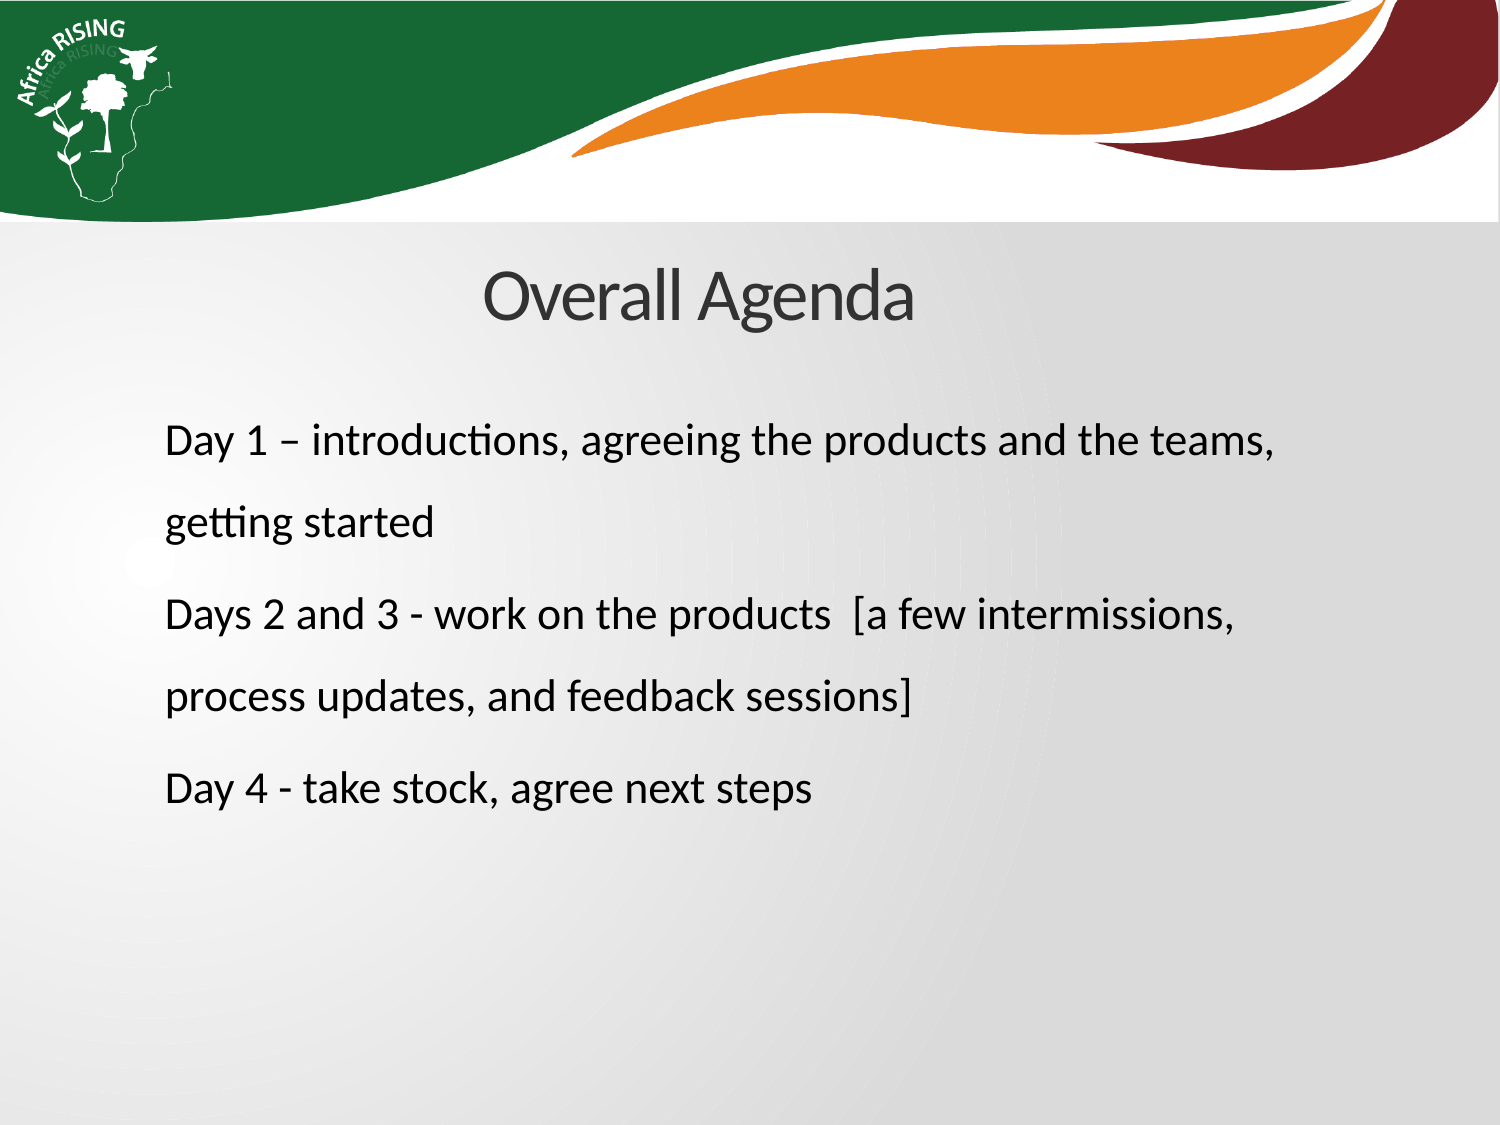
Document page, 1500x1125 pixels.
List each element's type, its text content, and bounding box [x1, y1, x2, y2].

title Overall Agenda [87, 237, 1313, 350]
picture [0, 0, 1499, 222]
list Day 1 – introductions, agreeing the products and the teams, getting started Days 2 and 3 - work on the products [a few intermissions, process updates, and feedback sessions] Day 4 - take stock, agree next steps [150, 375, 1350, 1100]
